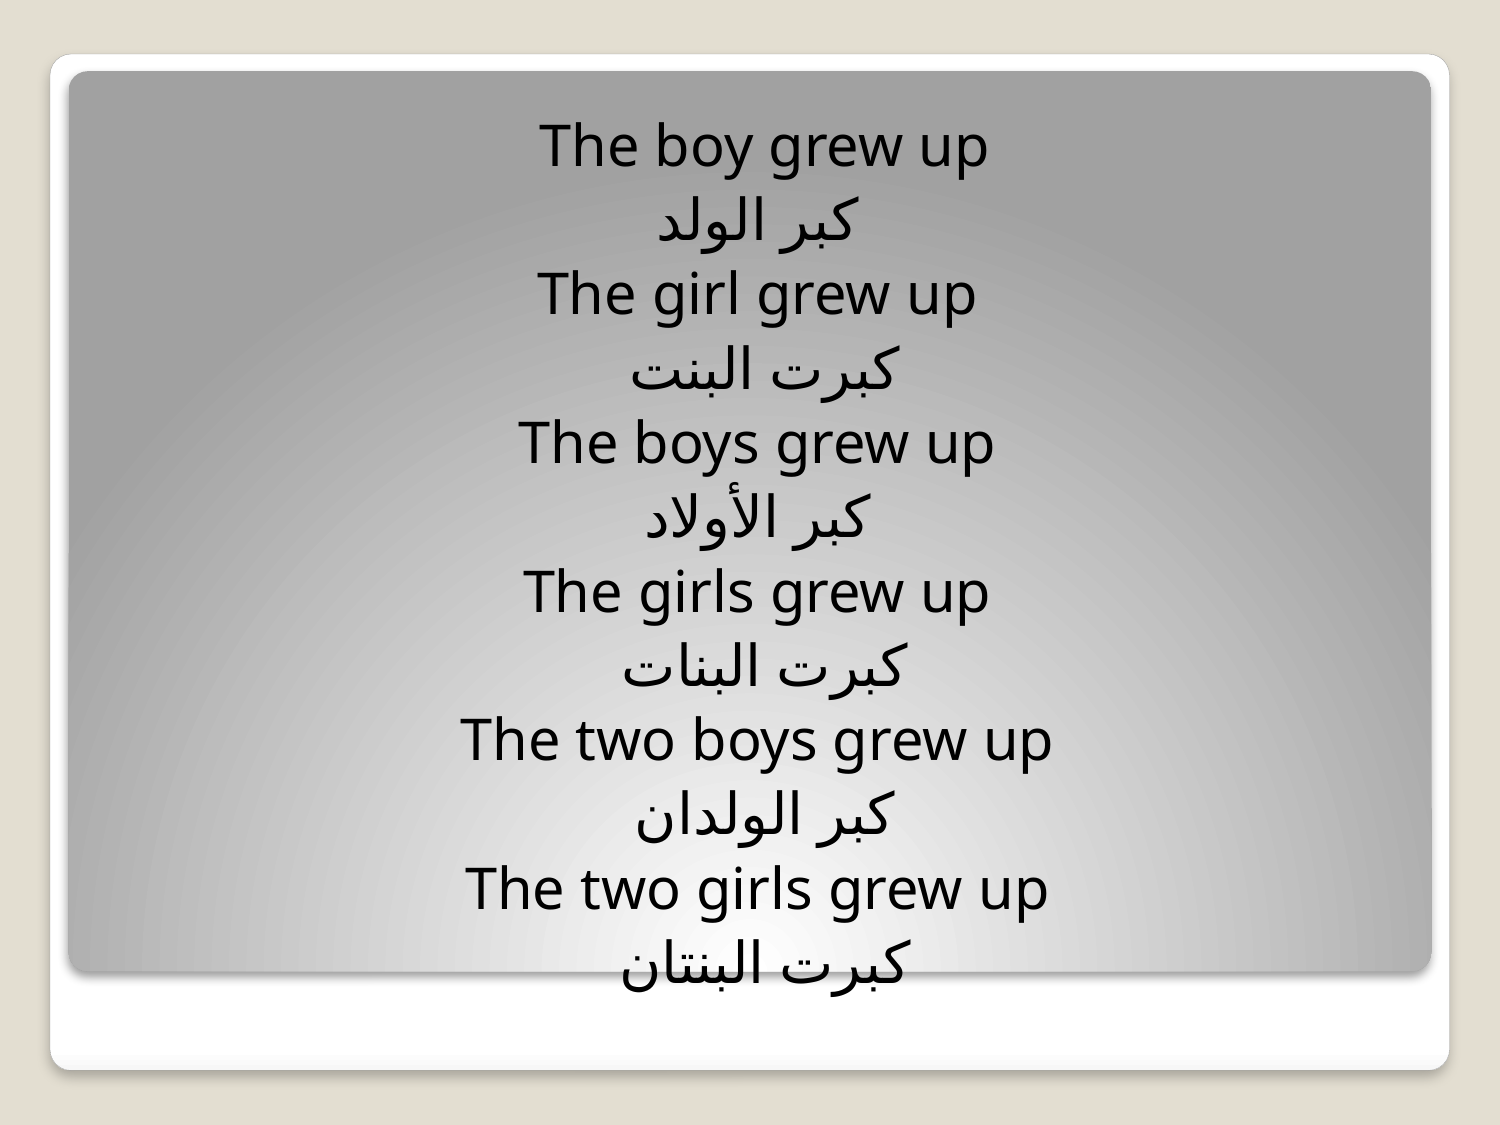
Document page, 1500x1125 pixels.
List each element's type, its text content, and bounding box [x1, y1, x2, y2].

list The boy grew up كبر الولد The girl grew up كبرت البنت The boys grew up كبر الأولاد The girls grew up كبرت البنات The two boys grew up كبر الولدان The two girls grew up كبرت البنتان [75, 93, 1425, 1005]
